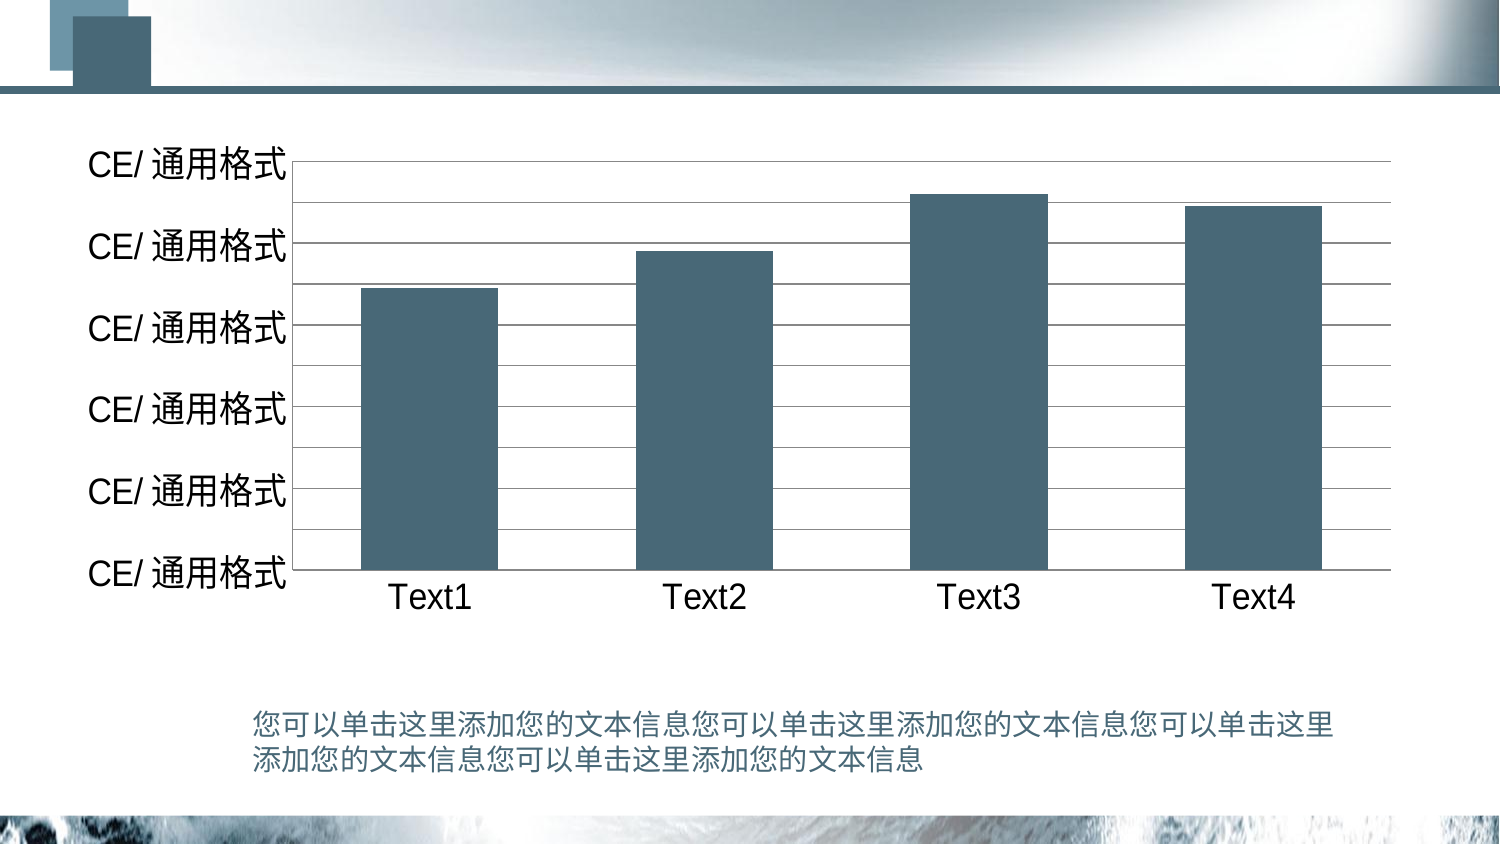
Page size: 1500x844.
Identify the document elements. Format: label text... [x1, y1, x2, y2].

chart [87, 134, 1392, 685]
picture [0, 816, 1500, 844]
picture [0, 0, 1500, 94]
text_box 您可以单击这里添加您的文本信息您可以单击这里添加您的文本信息您可以单击这里添加您的文本信息您可以单击这里添加您的文本信息 [237, 706, 1350, 797]
